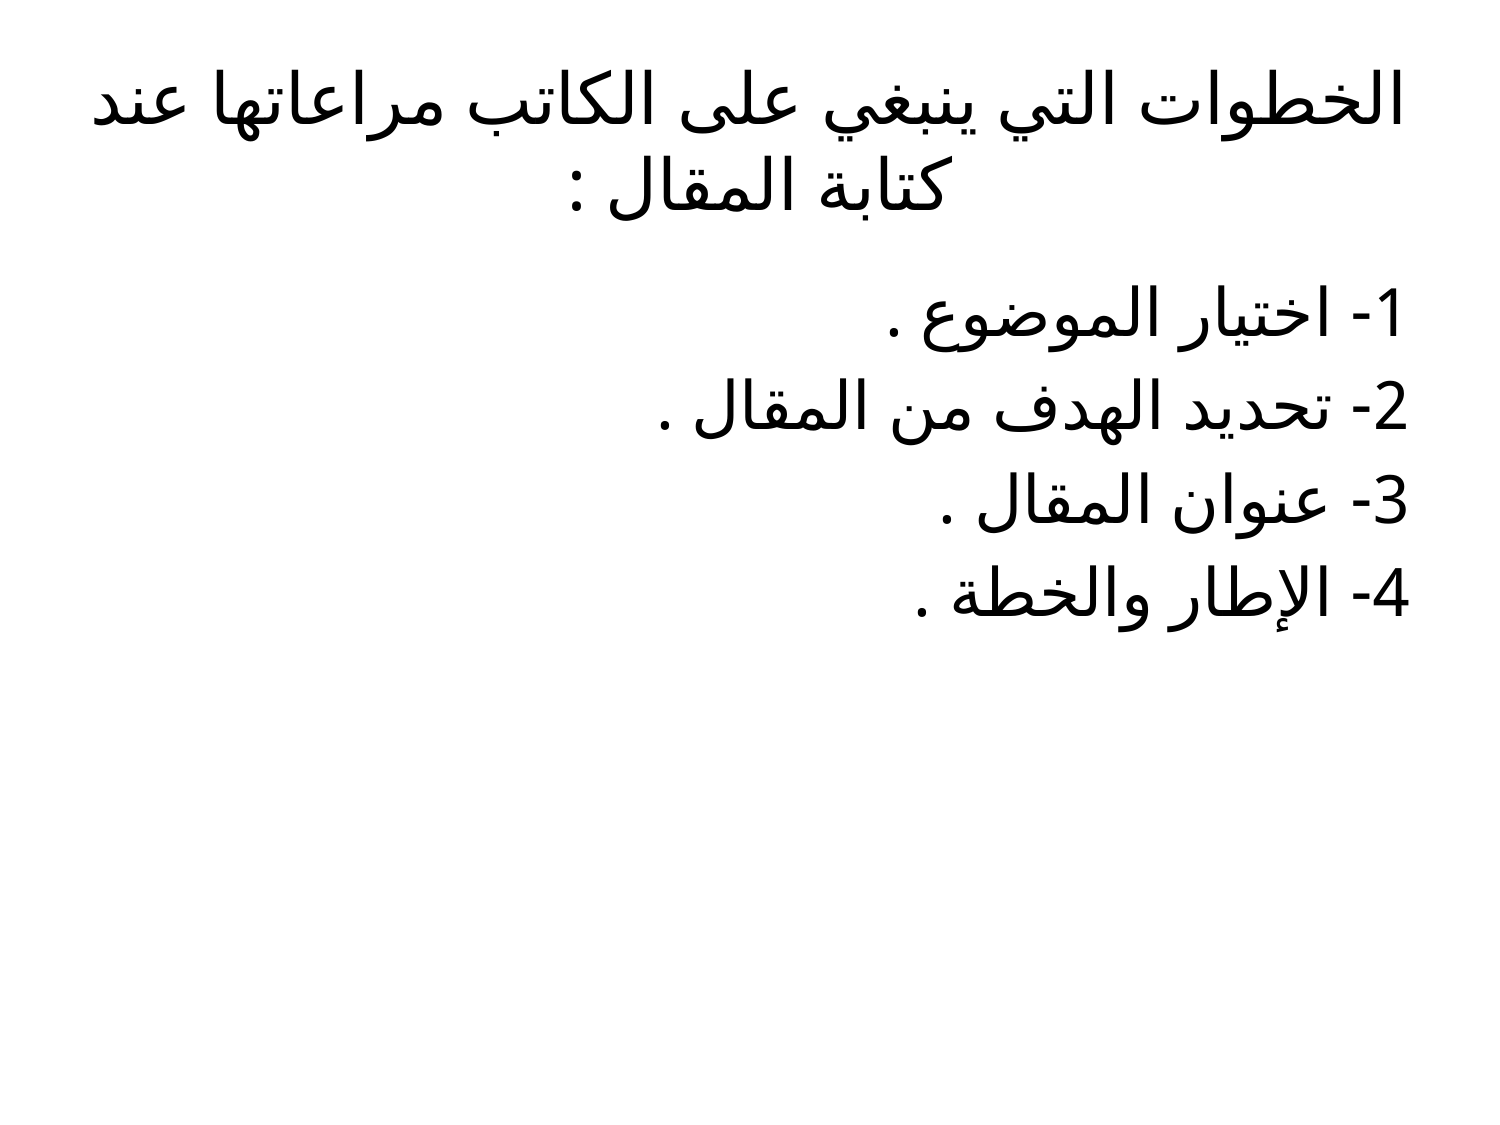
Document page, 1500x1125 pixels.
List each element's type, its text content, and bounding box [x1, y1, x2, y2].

list 1- اختيار الموضوع . 2- تحديد الهدف من المقال . 3- عنوان المقال . 4- الإطار والخطة . [75, 262, 1425, 1005]
title الخطوات التي ينبغي على الكاتب مراعاتها عند كتابة المقال : [75, 45, 1425, 233]
